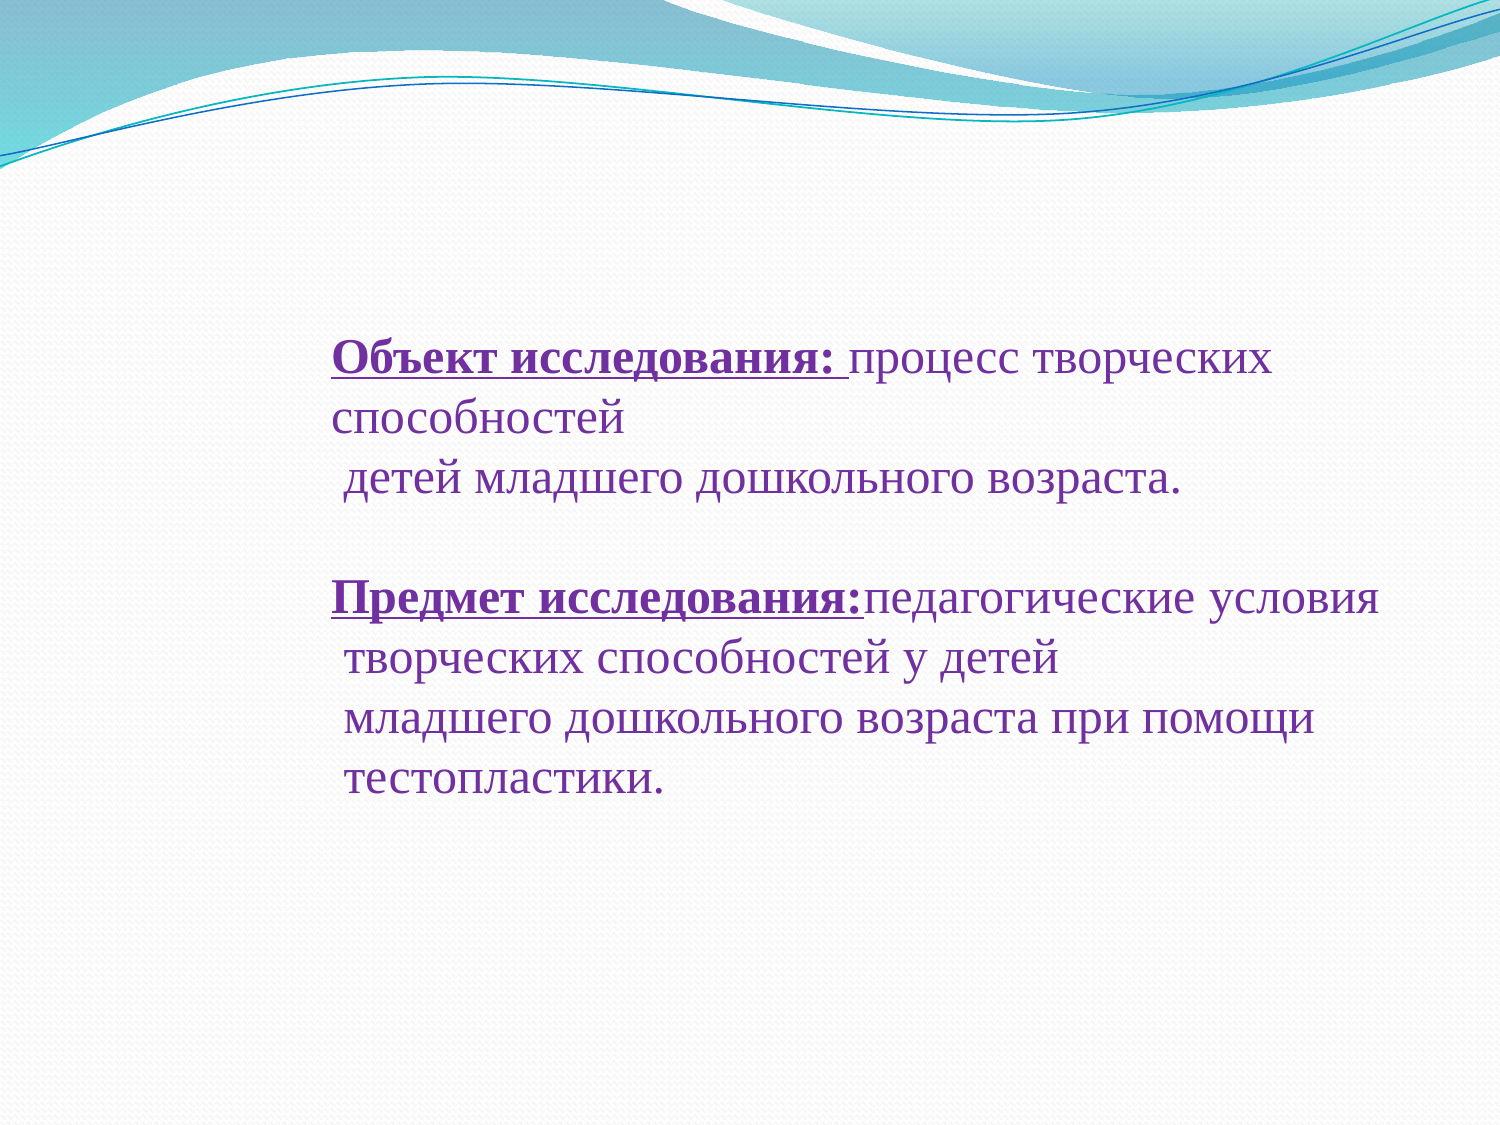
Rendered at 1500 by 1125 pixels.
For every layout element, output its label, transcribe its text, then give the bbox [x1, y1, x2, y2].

text_box Объект исследования: процесс творческих способностей детей младшего дошкольного возраста. Предмет исследования:педагогические условия творческих способностей у детей младшего дошкольного возраста при помощи тестопластики. [316, 316, 1395, 812]
